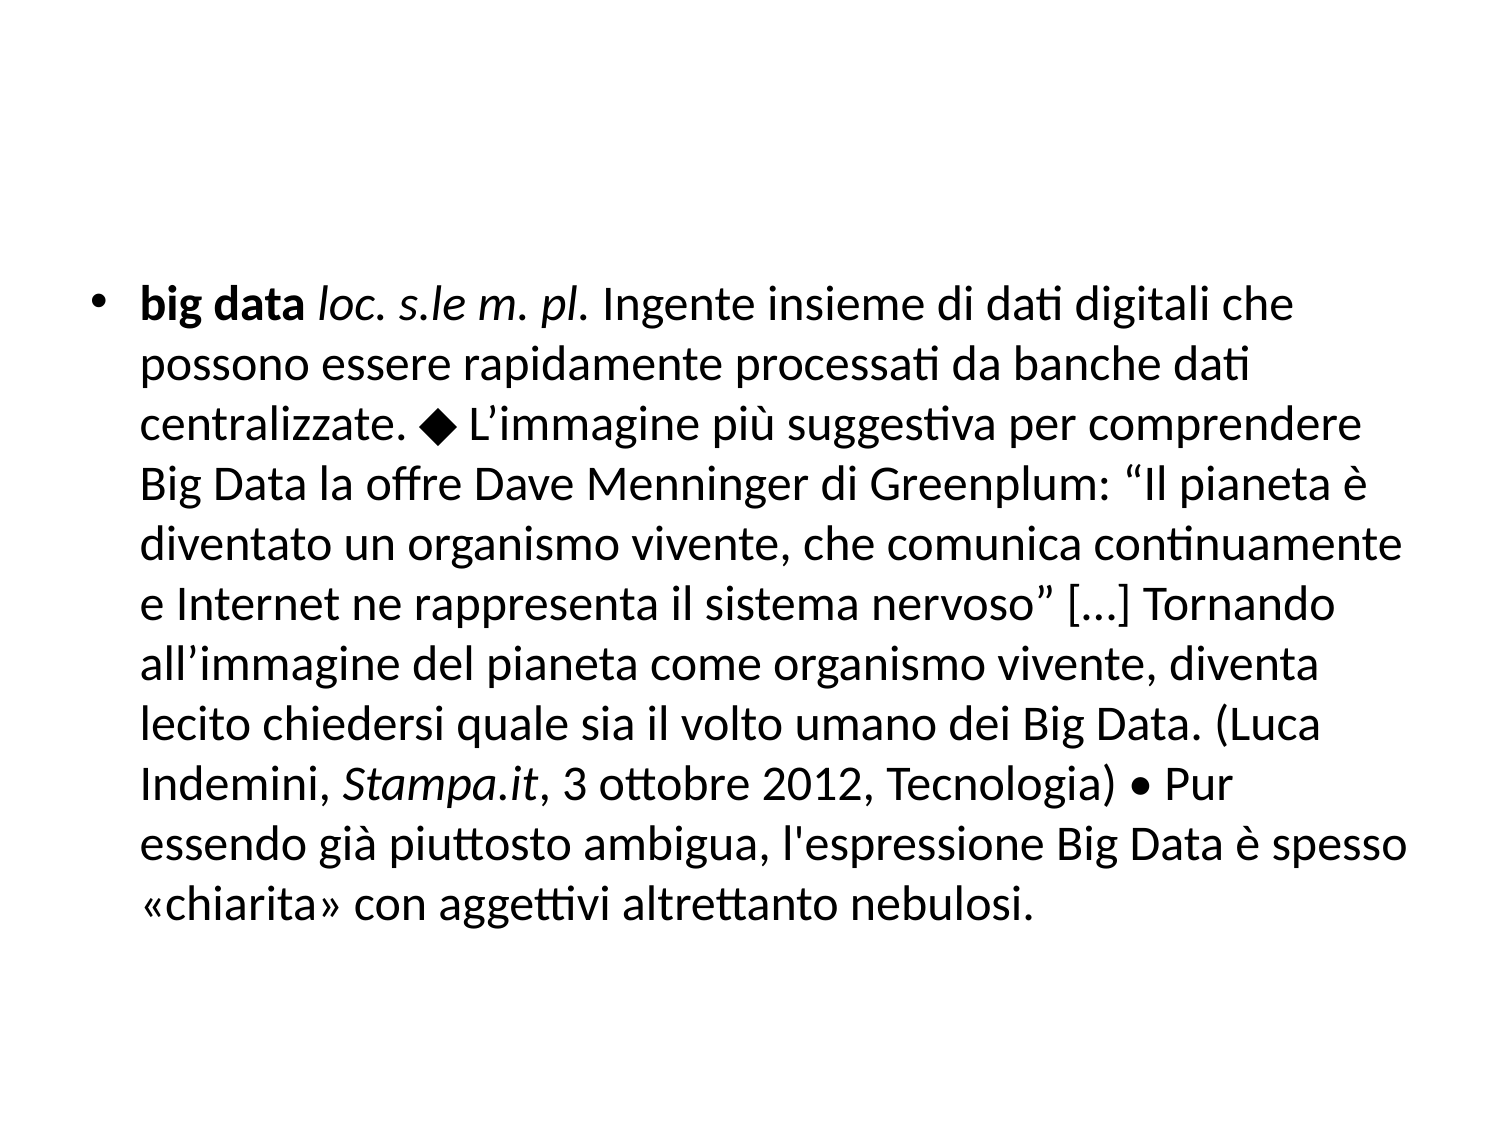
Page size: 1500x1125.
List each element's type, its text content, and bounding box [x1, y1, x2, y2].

list big data loc. s.le m. pl. Ingente insieme di dati digitali che possono essere rapidamente processati da banche dati centralizzate. ◆ L’immagine più suggestiva per comprendere Big Data la offre Dave Menninger di Greenplum: “Il pianeta è diventato un organismo vivente, che comunica continuamente e Internet ne rappresenta il sistema nervoso” […] Tornando all’immagine del pianeta come organismo vivente, diventa lecito chiedersi quale sia il volto umano dei Big Data. (Luca Indemini, Stampa.it, 3 ottobre 2012, Tecnologia) • Pur essendo già piuttosto ambigua, l'espressione Big Data è spesso «chiarita» con aggettivi altrettanto nebulosi. [75, 262, 1425, 1005]
